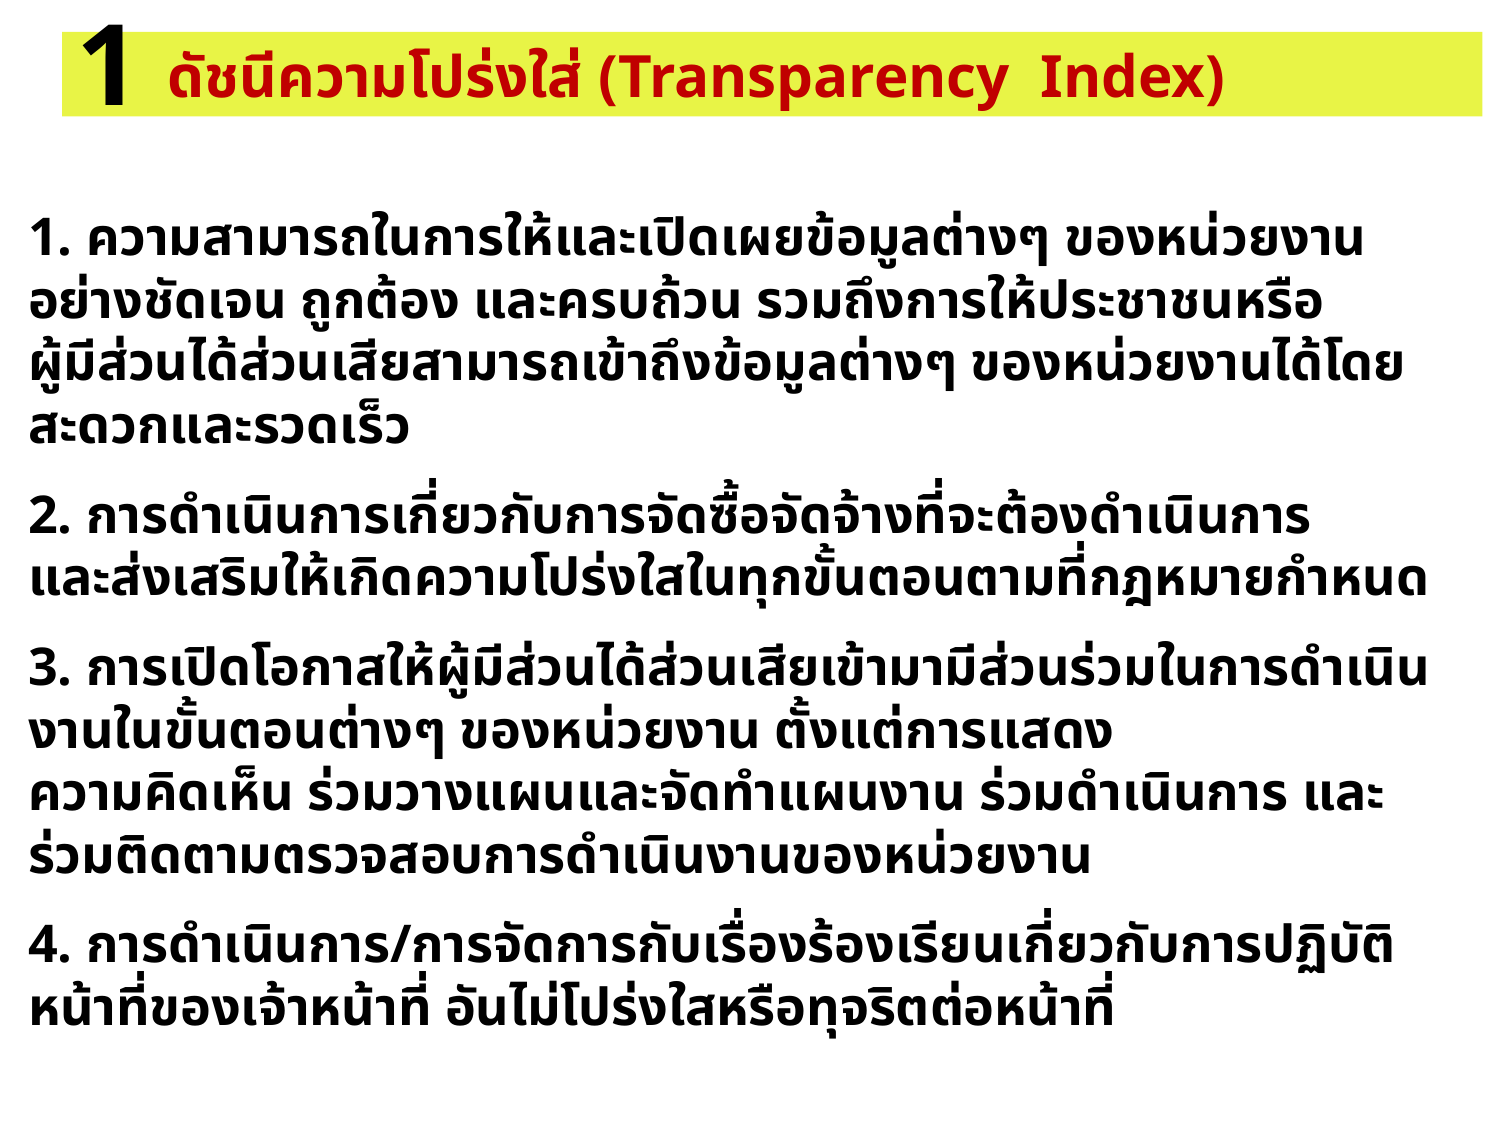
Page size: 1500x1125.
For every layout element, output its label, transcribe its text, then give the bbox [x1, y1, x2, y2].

text_box 1. ความสามารถในการให้และเปิดเผยข้อมูลต่างๆ ของหน่วยงานอย่างชัดเจน ถูกต้อง และครบถ้วน รวมถึงการให้ประชาชนหรือ ผู้มีส่วนได้ส่วนเสียสามารถเข้าถึงข้อมูลต่างๆ ของหน่วยงานได้โดยสะดวกและรวดเร็ว 2. การดำเนินการเกี่ยวกับการจัดซื้อจัดจ้างที่จะต้องดำเนินการ และส่งเสริมให้เกิดความโปร่งใสในทุกขั้นตอนตามที่กฎหมายกำหนด 3. การเปิดโอกาสให้ผู้มีส่วนได้ส่วนเสียเข้ามามีส่วนร่วมในการดำเนินงานในขั้นตอนต่างๆ ของหน่วยงาน ตั้งแต่การแสดง ความคิดเห็น ร่วมวางแผนและจัดทำแผนงาน ร่วมดำเนินการ และ ร่วมติดตามตรวจสอบการดำเนินงานของหน่วยงาน 4. การดำเนินการ/การจัดการกับเรื่องร้องเรียนเกี่ยวกับการปฏิบัติหน้าที่ของเจ้าหน้าที่ อันไม่โปร่งใสหรือทุจริตต่อหน้าที่ [11, 194, 1486, 1046]
text_box ดัชนีความโปร่งใส่ (Transparency Index) [192, 31, 1483, 117]
text_box 1 [61, 0, 192, 136]
